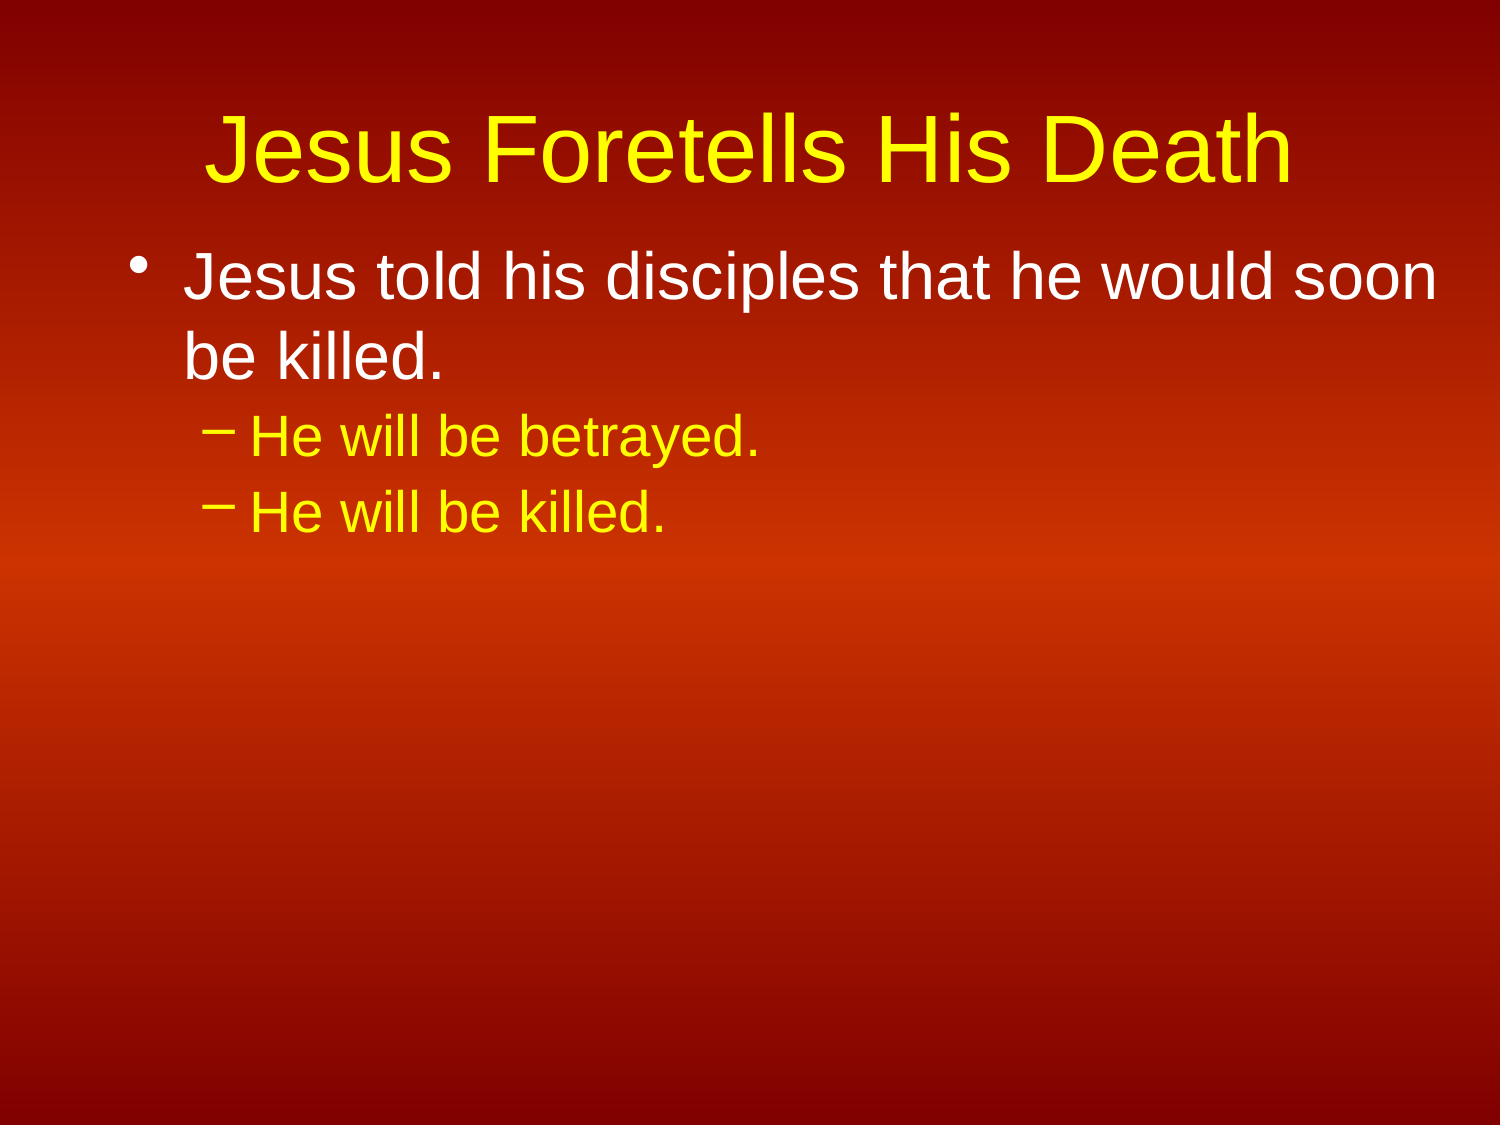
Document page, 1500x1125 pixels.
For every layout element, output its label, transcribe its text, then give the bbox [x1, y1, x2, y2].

title Jesus Foretells His Death [37, 50, 1463, 238]
list Jesus told his disciples that he would soon be killed. He will be betrayed. He will be killed. [112, 224, 1463, 1025]
